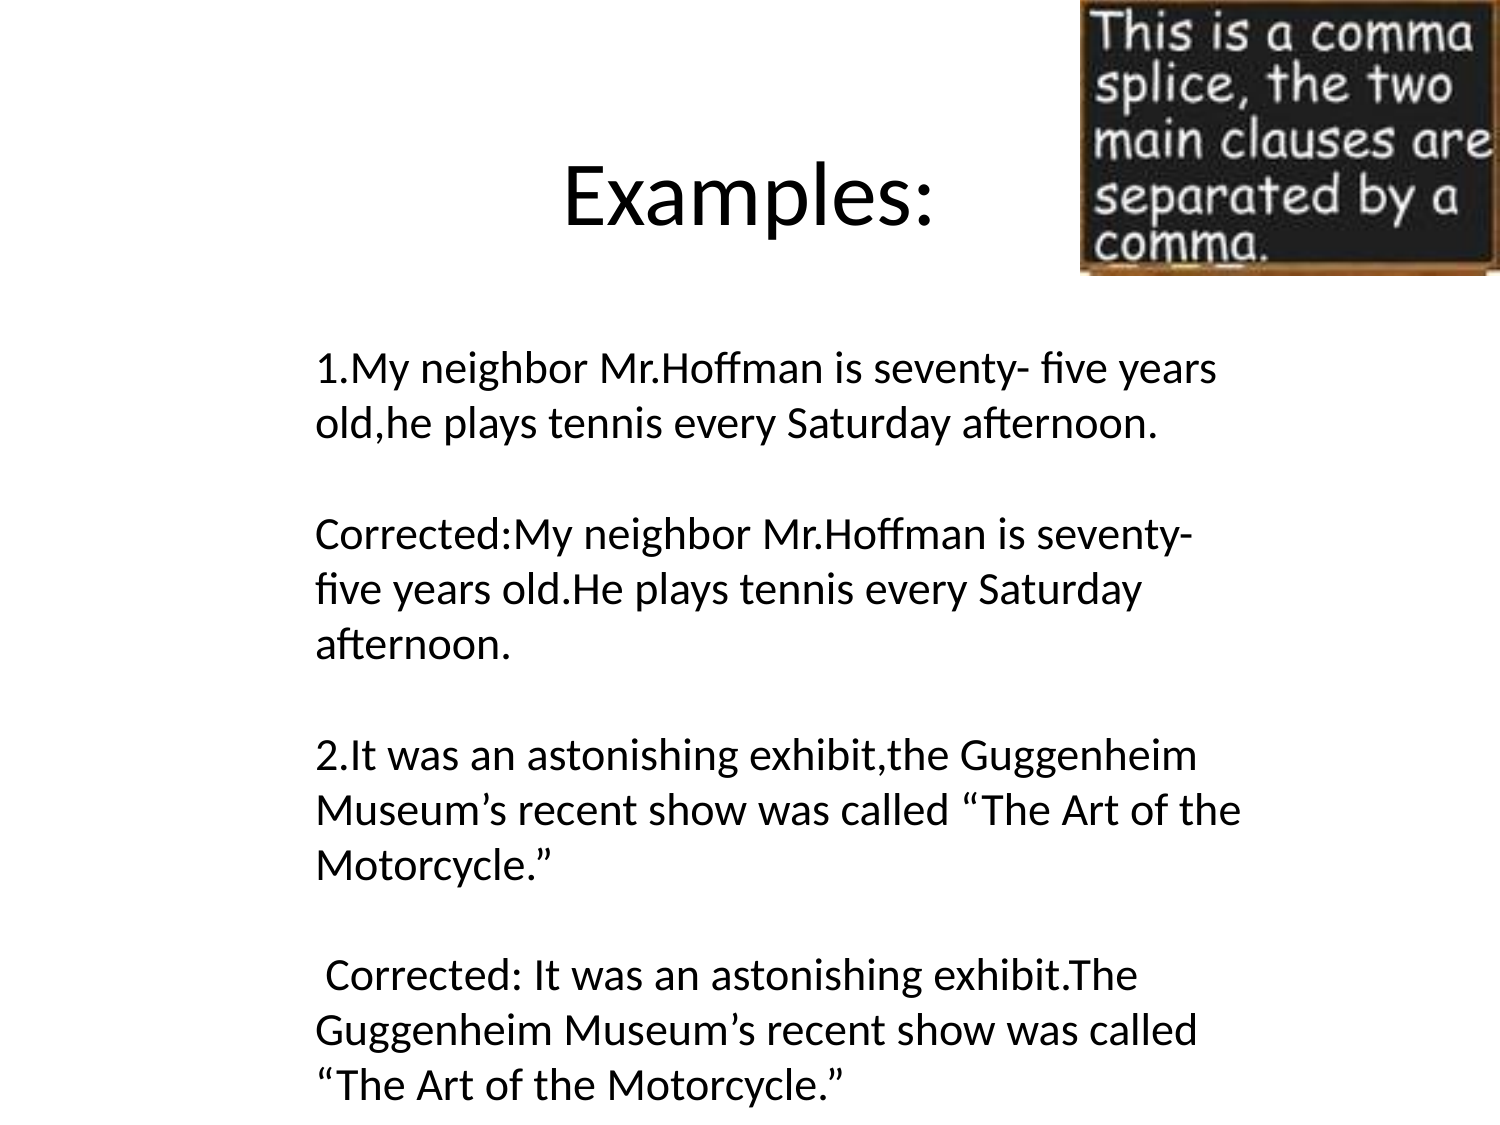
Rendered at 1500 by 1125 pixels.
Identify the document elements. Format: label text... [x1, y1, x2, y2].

picture [1080, 0, 1500, 276]
title Examples: [112, 0, 1078, 268]
subtitle 1.My neighbor Mr.Hoffman is seventy- five years old,he plays tennis every Saturday afternoon. Corrected:My neighbor Mr.Hoffman is seventy- five years old.He plays tennis every Saturday afternoon. 2.It was an astonishing exhibit,the Guggenheim Museum’s recent show was called “The Art of the Motorcycle.” Corrected: It was an astonishing exhibit.The Guggenheim Museum’s recent show was called “The Art of the Motorcycle.” [225, 54, 1275, 1125]
